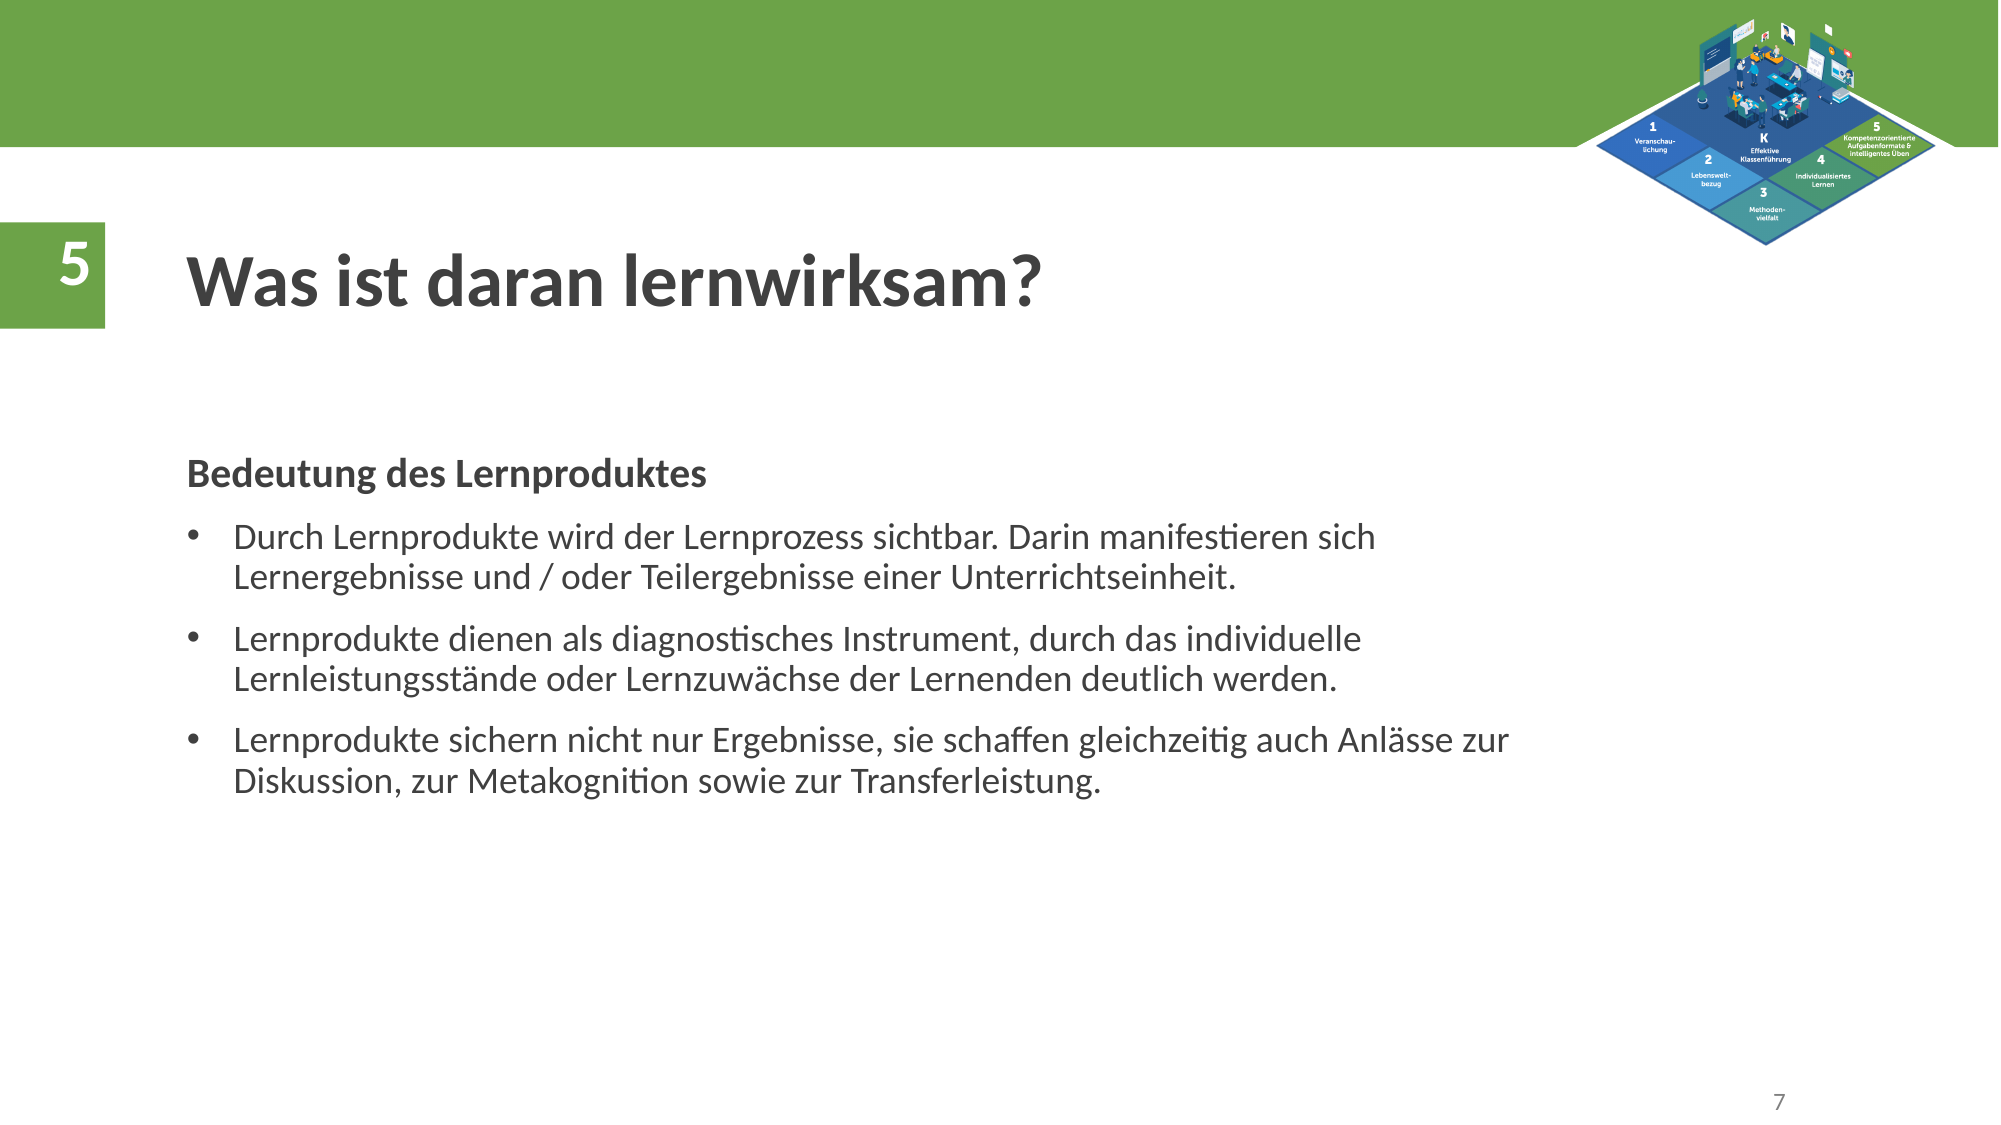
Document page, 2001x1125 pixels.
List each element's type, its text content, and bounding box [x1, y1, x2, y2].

slide_number 7 [1350, 1075, 1801, 1125]
list Bedeutung des Lernproduktes Durch Lernprodukte wird der Lernprozess sichtbar. Darin manifestieren sich Lernergebnisse und / oder Teilergebnisse einer Unterrichtseinheit. Lernprodukte dienen als diagnostisches Instrument, durch das individuelle Lernleistungsstände oder Lernzuwächse der Lernenden deutlich werden. Lernprodukte sichern nicht nur Ergebnisse, sie schaffen gleichzeitig auch Anlässe zur Diskussion, zur Metakognition sowie zur Transferleistung. [171, 443, 1589, 1036]
picture [1589, 12, 1942, 249]
list Was ist daran lernwirksam? [171, 236, 1663, 331]
